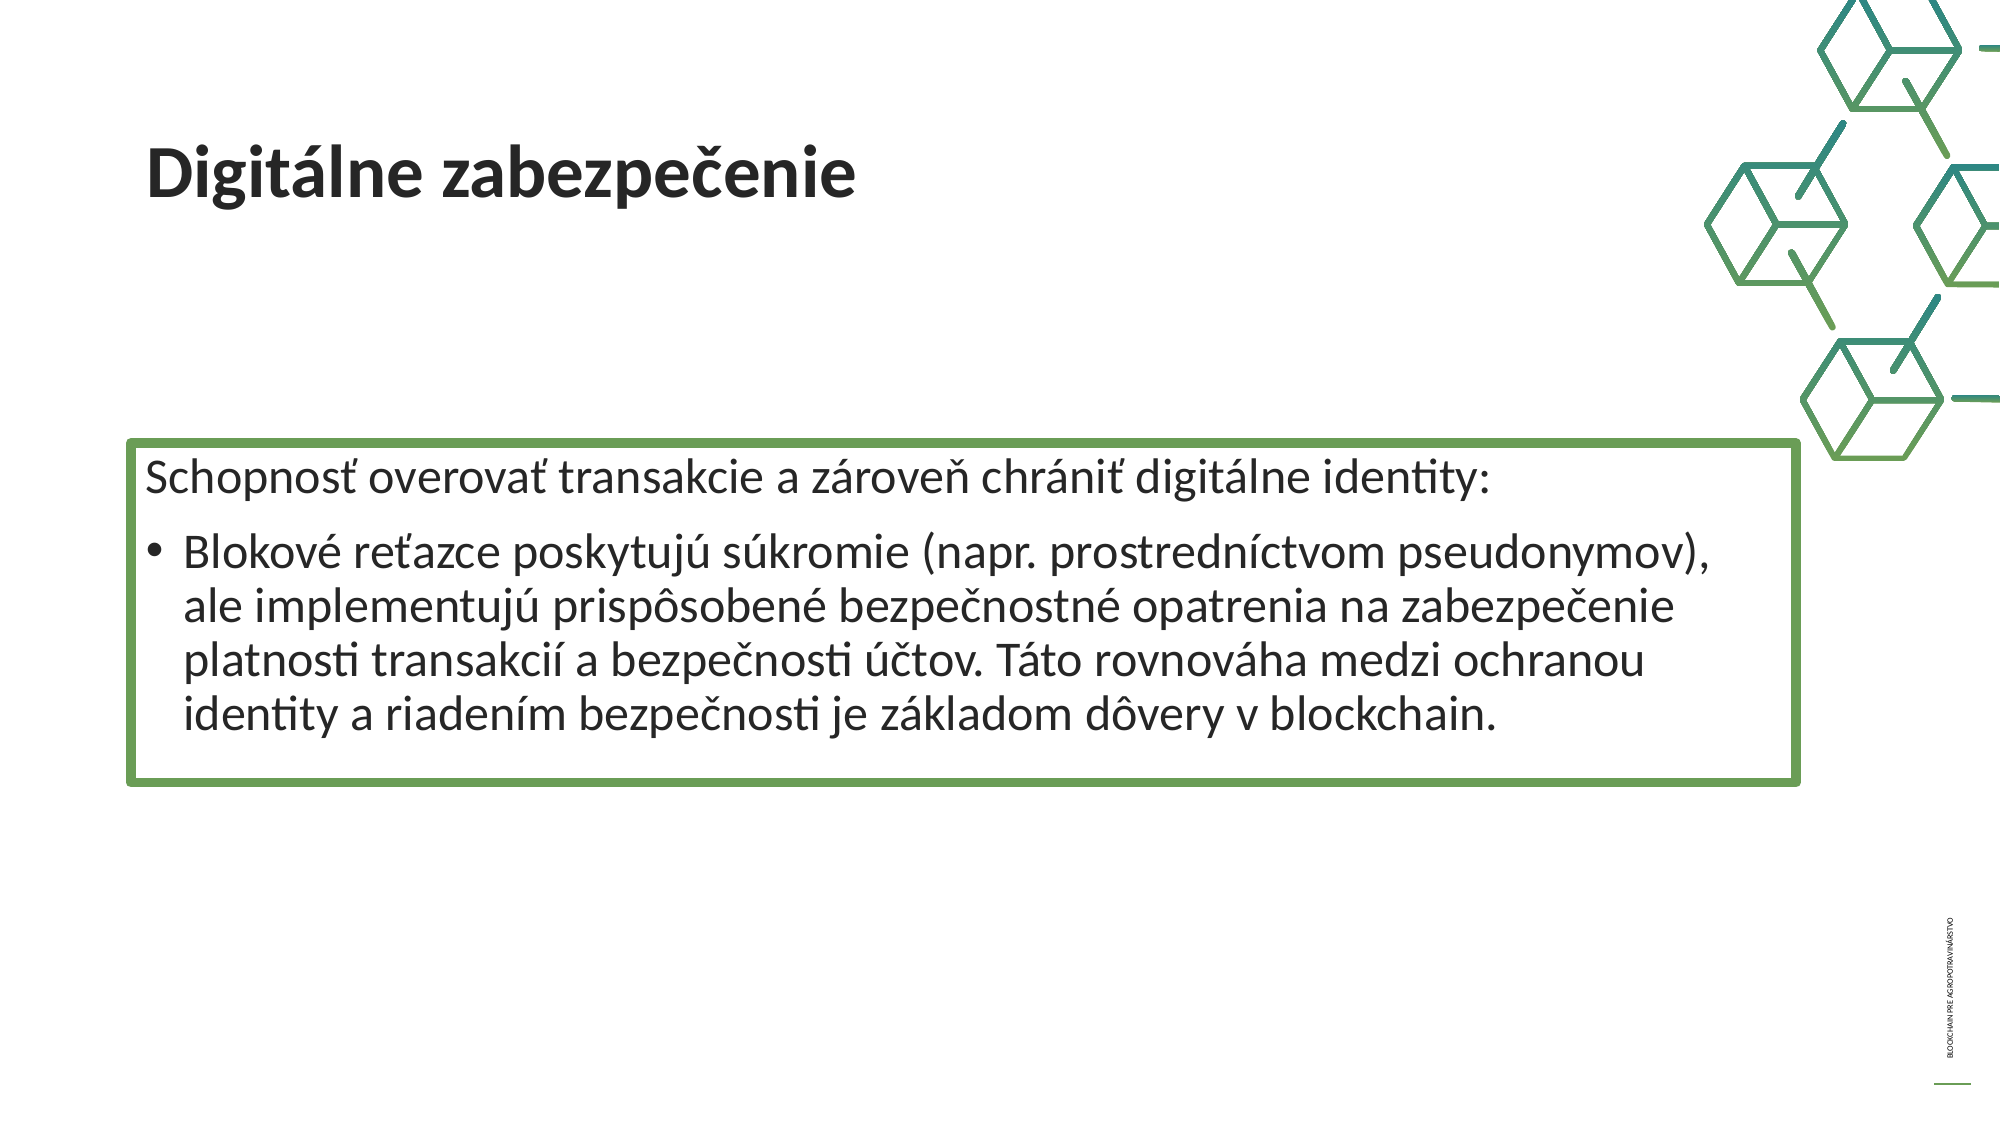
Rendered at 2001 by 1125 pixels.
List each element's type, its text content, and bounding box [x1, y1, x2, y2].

list Digitálne zabezpečenie [130, 124, 1698, 257]
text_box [1703, 0, 2000, 462]
list Schopnosť overovať transakcie a zároveň chrániť digitálne identity: Blokové reťazce poskytujú súkromie (napr. prostredníctvom pseudonymov), ale implementujú prispôsobené bezpečnostné opatrenia na zabezpečenie platnosti transakcií a bezpečnosti účtov. Táto rovnováha medzi ochranou identity a riadením bezpečnosti je základom dôvery v blockchain. [130, 442, 1796, 783]
